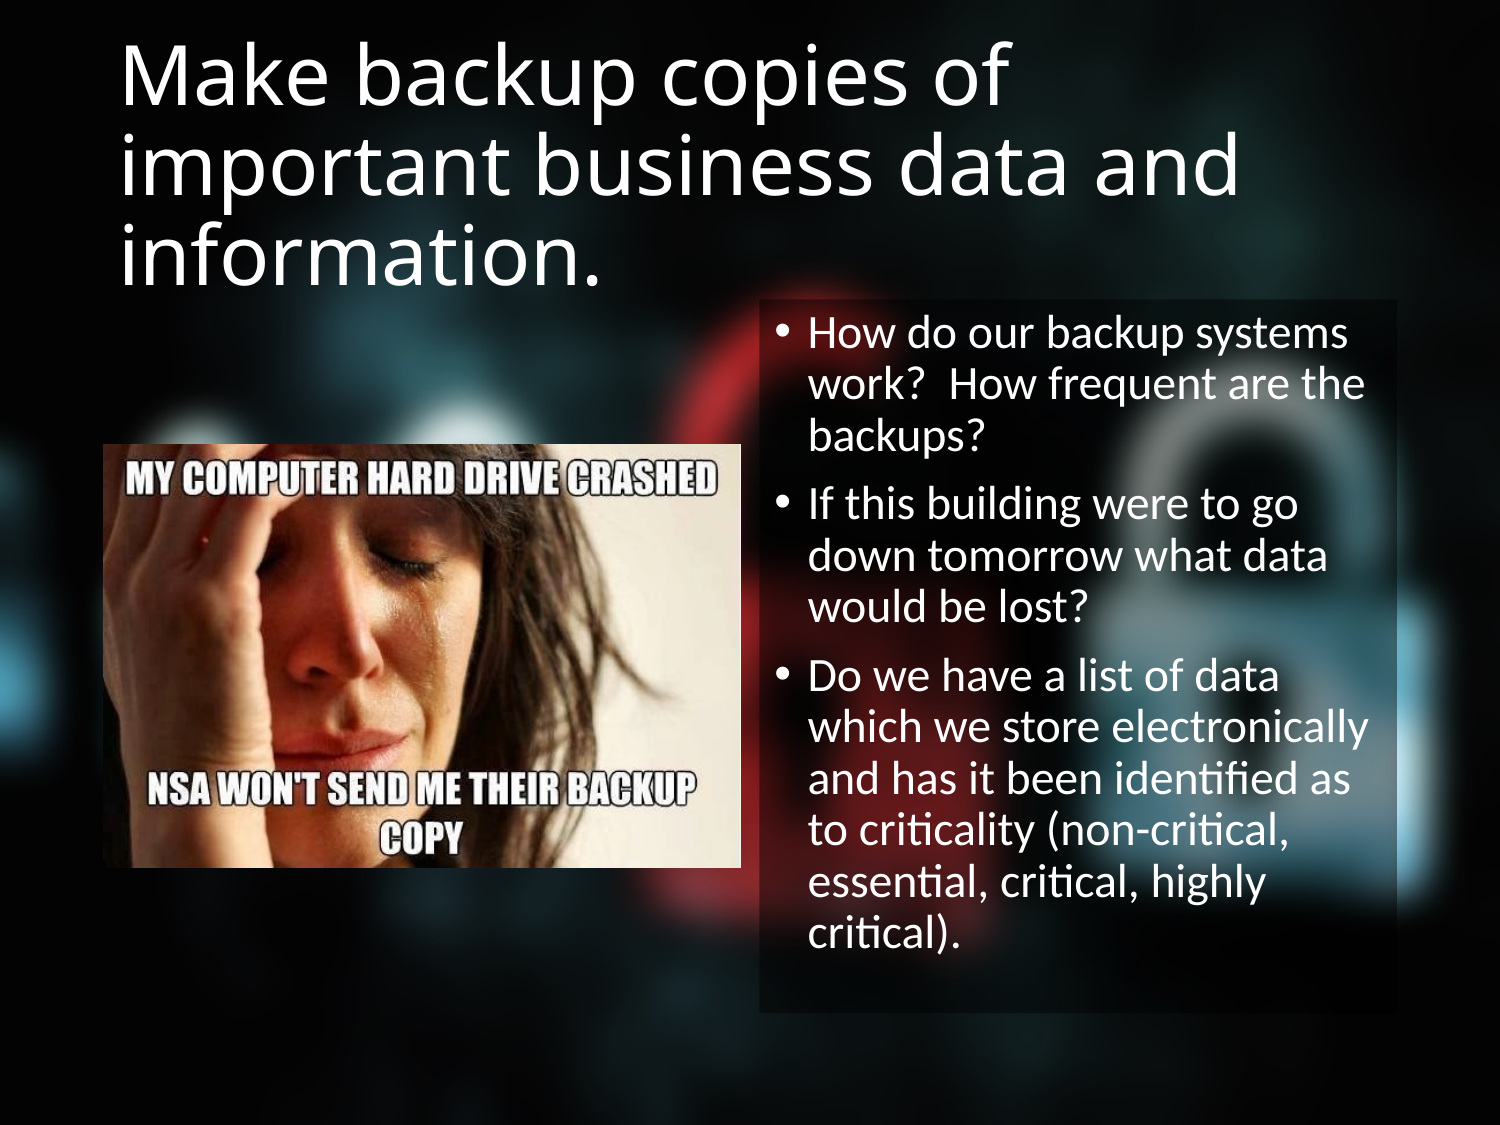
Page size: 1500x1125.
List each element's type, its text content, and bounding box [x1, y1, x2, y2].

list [103, 444, 741, 868]
picture [0, 0, 1500, 1125]
list How do our backup systems work? How frequent are the backups? If this building were to go down tomorrow what data would be lost? Do we have a list of data which we store electronically and has it been identified as to criticality (non-critical, essential, critical, highly critical). [759, 299, 1397, 1014]
title Make backup copies of important business data and information. [103, 59, 1397, 278]
